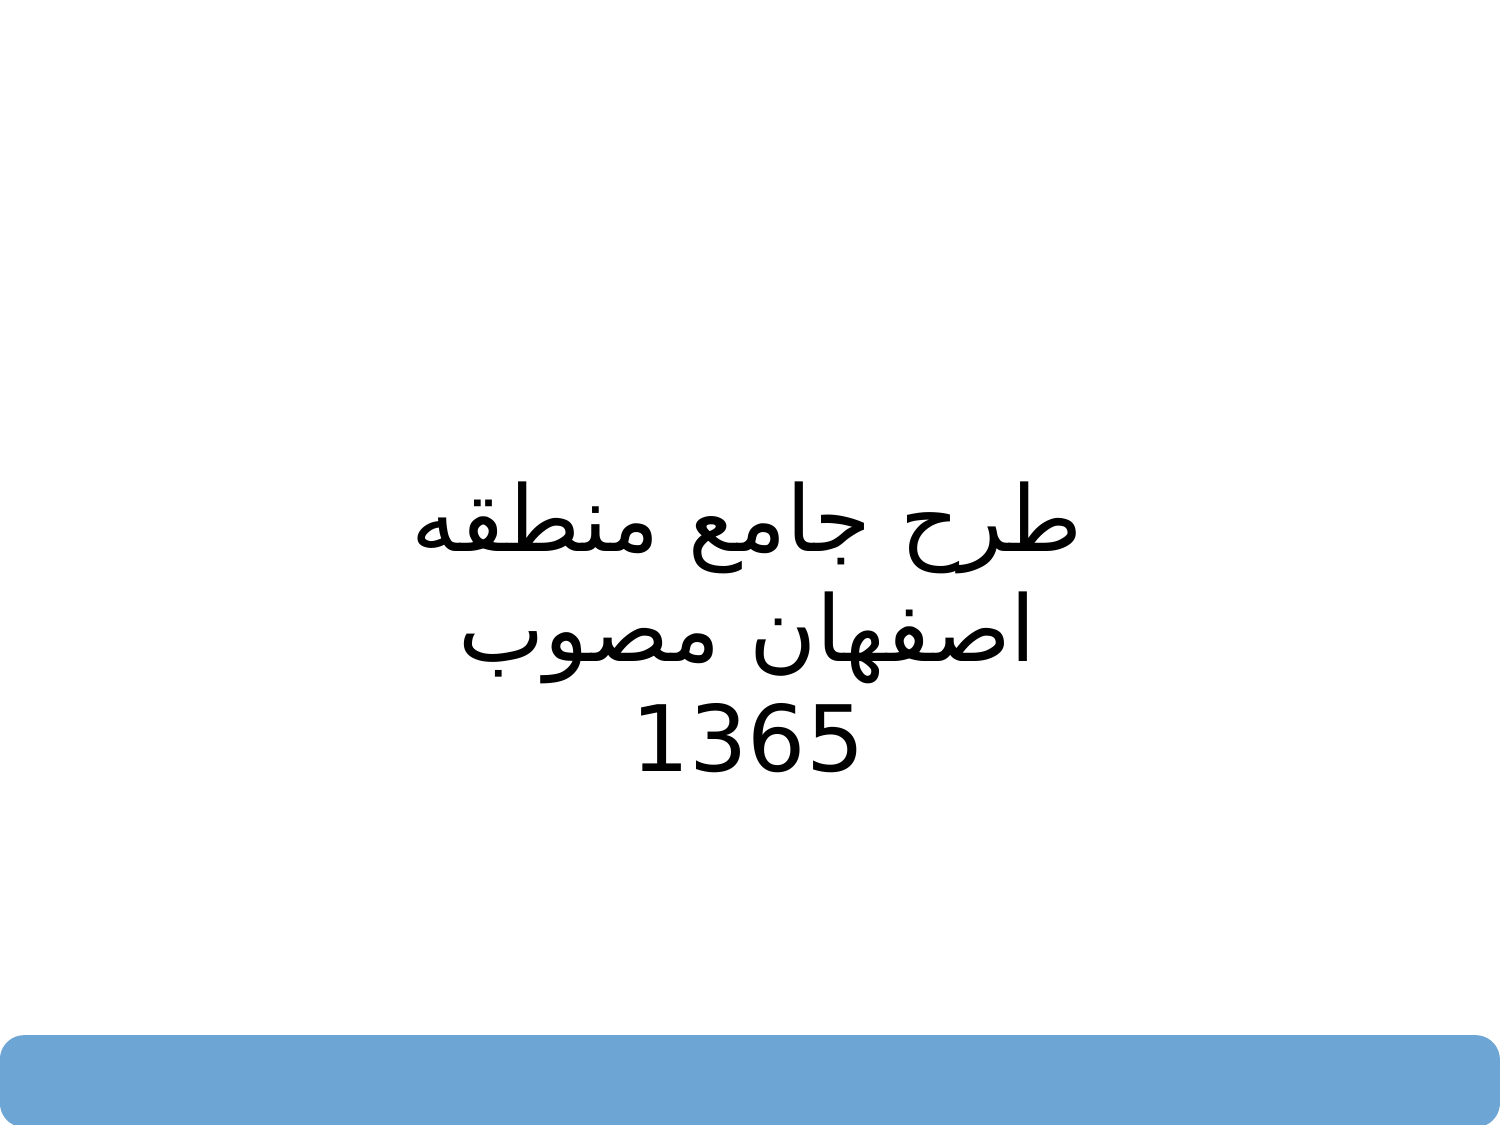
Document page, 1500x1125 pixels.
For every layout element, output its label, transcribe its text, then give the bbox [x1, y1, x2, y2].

text_box طرح جامع منطقه اصفهان مصوب 1365 [332, 452, 1163, 798]
